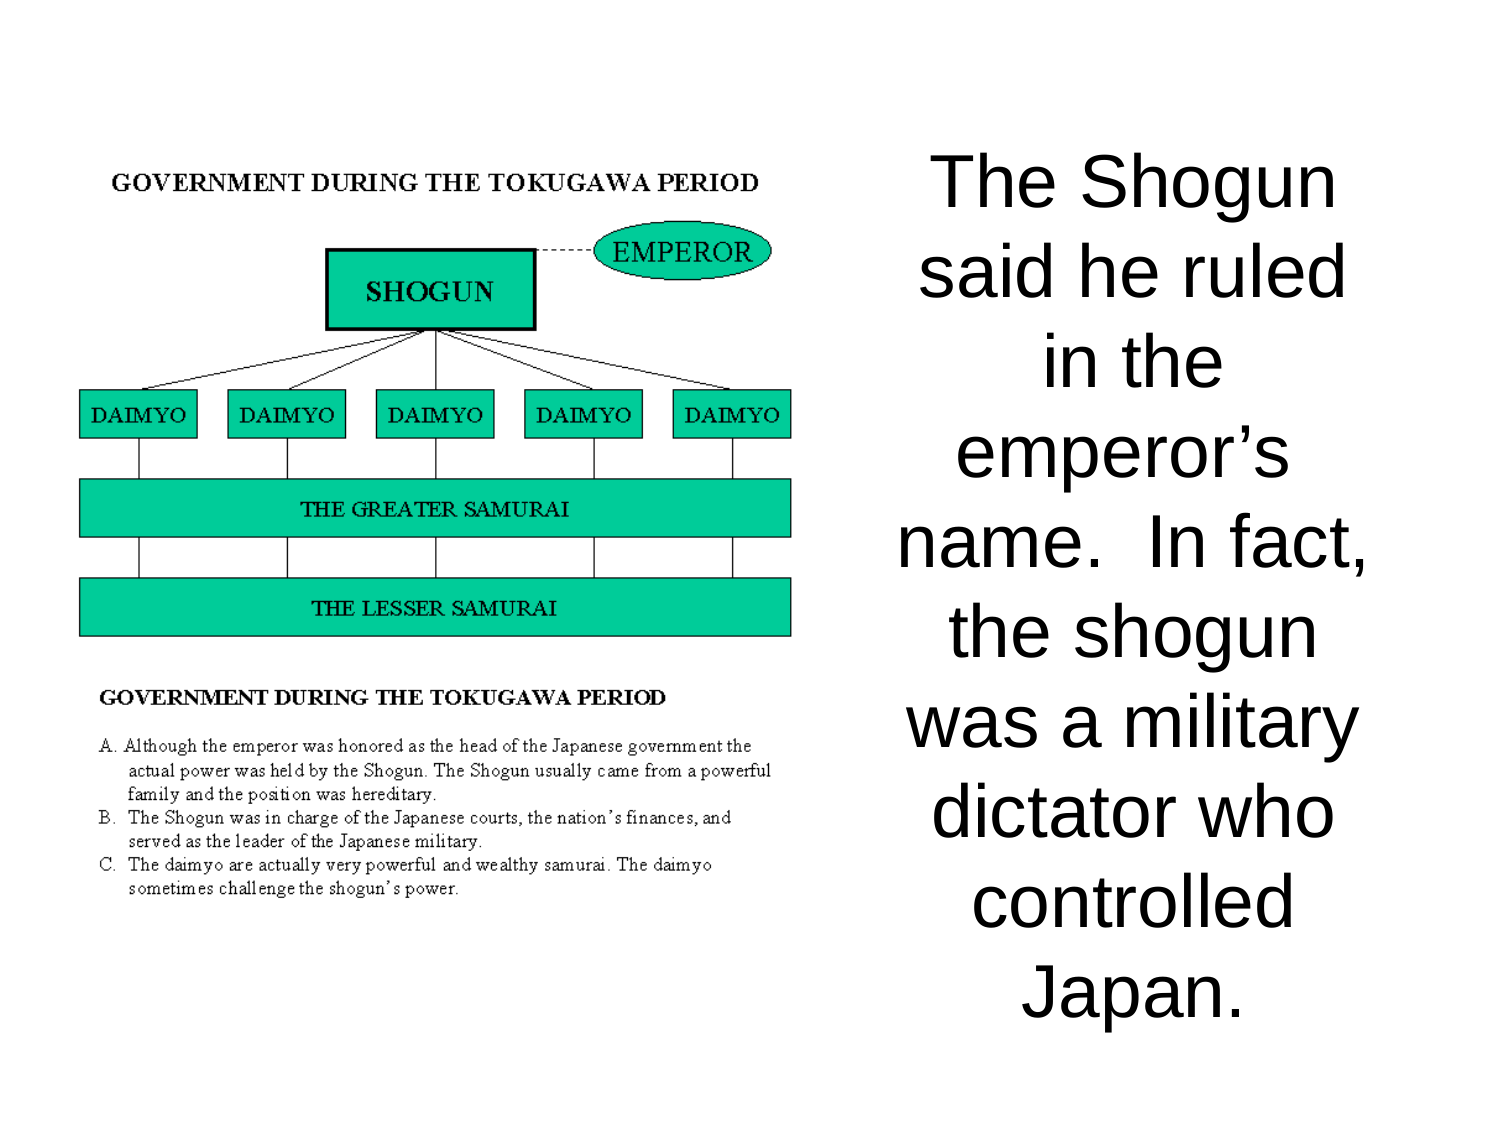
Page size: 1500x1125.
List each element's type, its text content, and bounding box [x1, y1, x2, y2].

text_box The Shogun said he ruled in the emperor’s name. In fact, the shogun was a military dictator who controlled Japan. [1190, 124, 1435, 951]
picture [0, 112, 1187, 1002]
